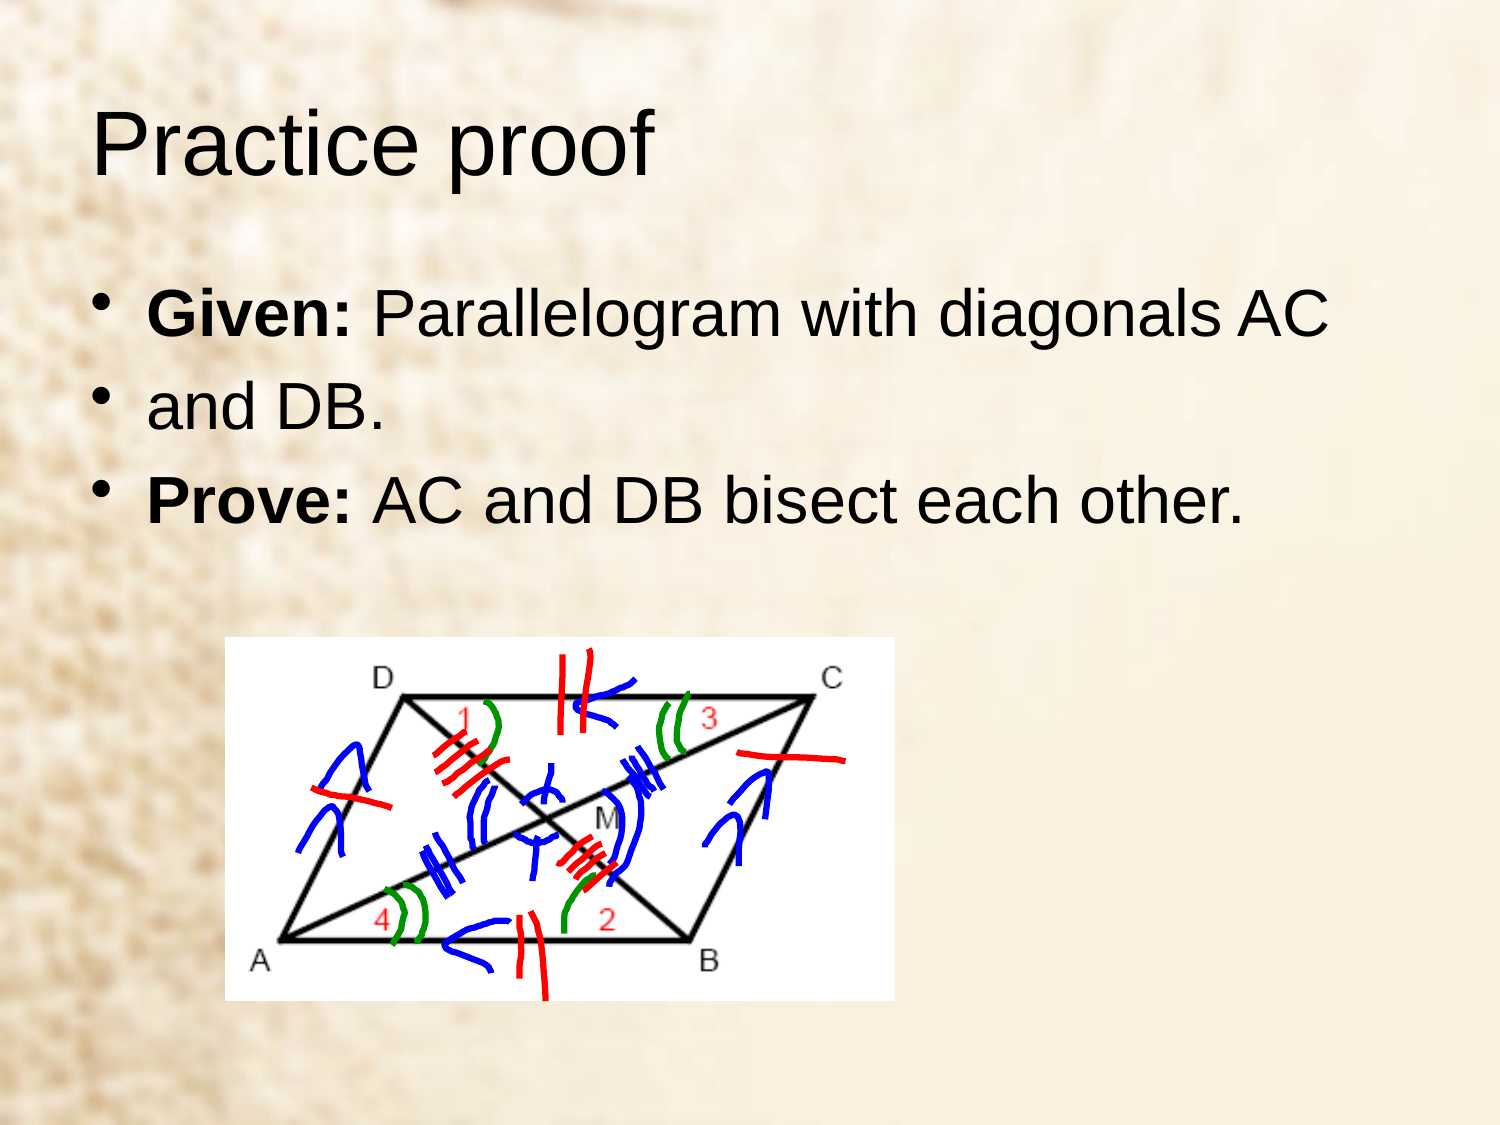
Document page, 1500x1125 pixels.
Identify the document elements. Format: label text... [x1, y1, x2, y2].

list Given: Parallelogram with diagonals AC and DB. Prove: AC and DB bisect each other. [74, 262, 1426, 1006]
title Practice proof [74, 44, 1426, 233]
picture [0, 0, 1500, 1125]
